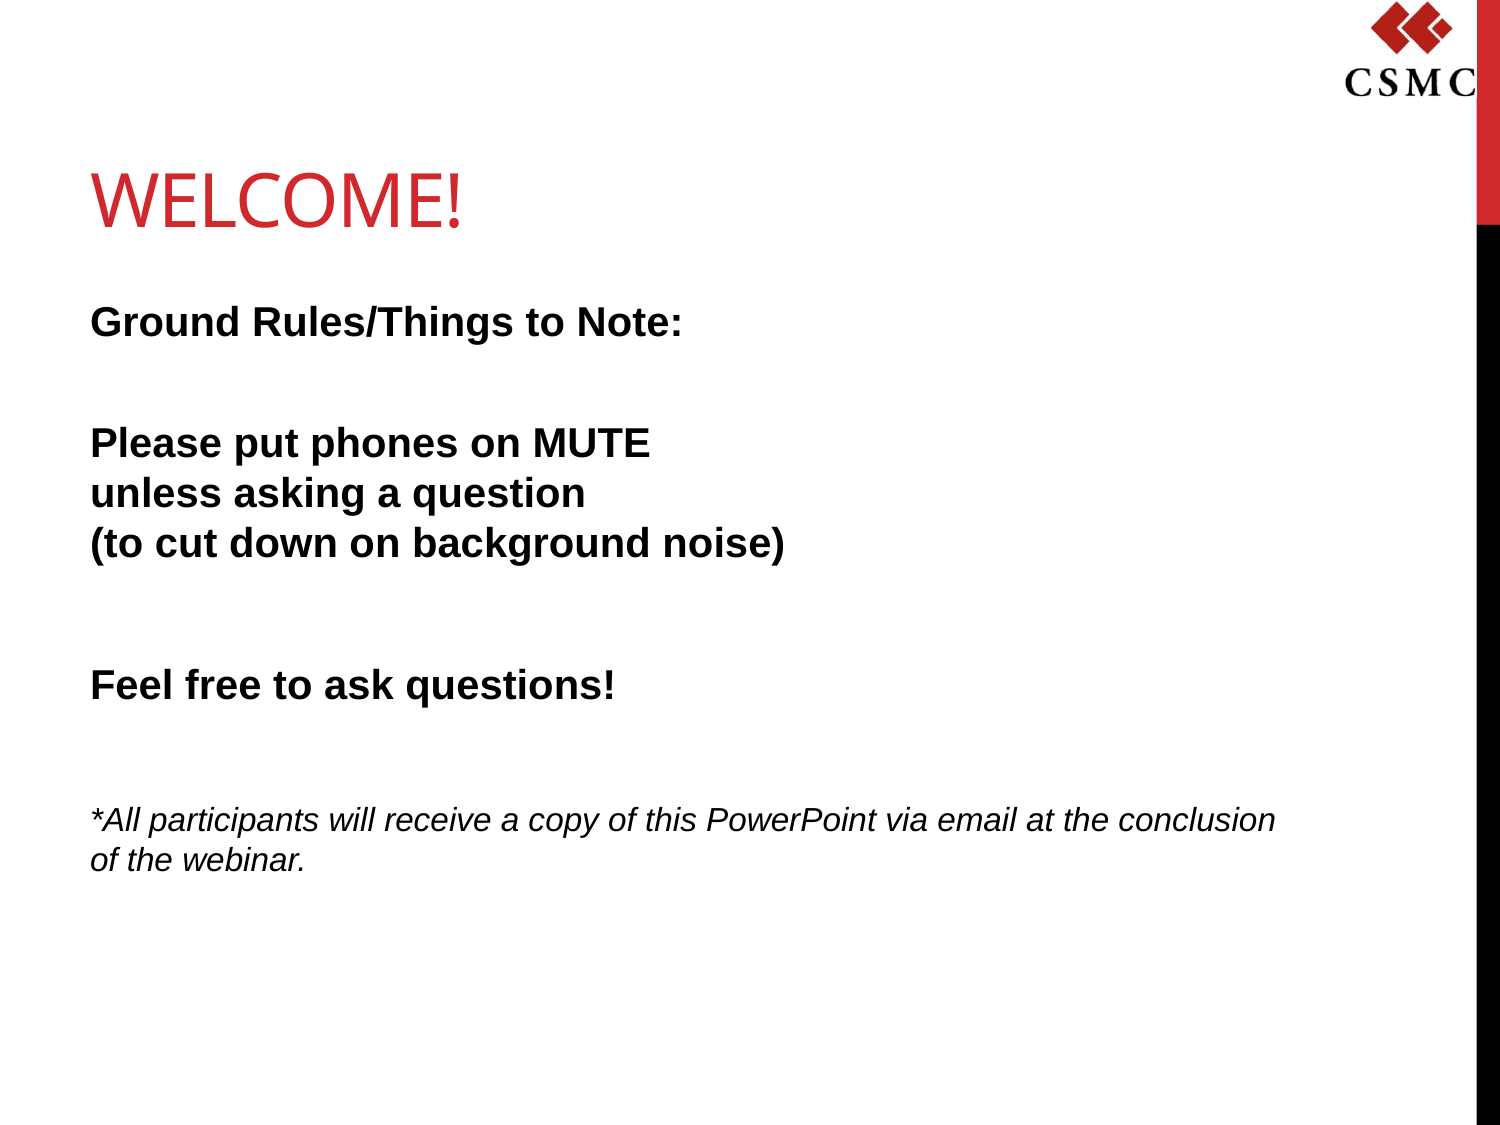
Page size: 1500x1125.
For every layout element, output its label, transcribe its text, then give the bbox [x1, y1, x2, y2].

list Ground Rules/Things to Note: Please put phones on MUTE unless asking a question (to cut down on background noise) Feel free to ask questions! *All participants will receive a copy of this PowerPoint via email at the conclusion of the webinar. [75, 287, 1325, 1005]
title Welcome! [75, 25, 1025, 250]
picture [1343, 0, 1477, 98]
